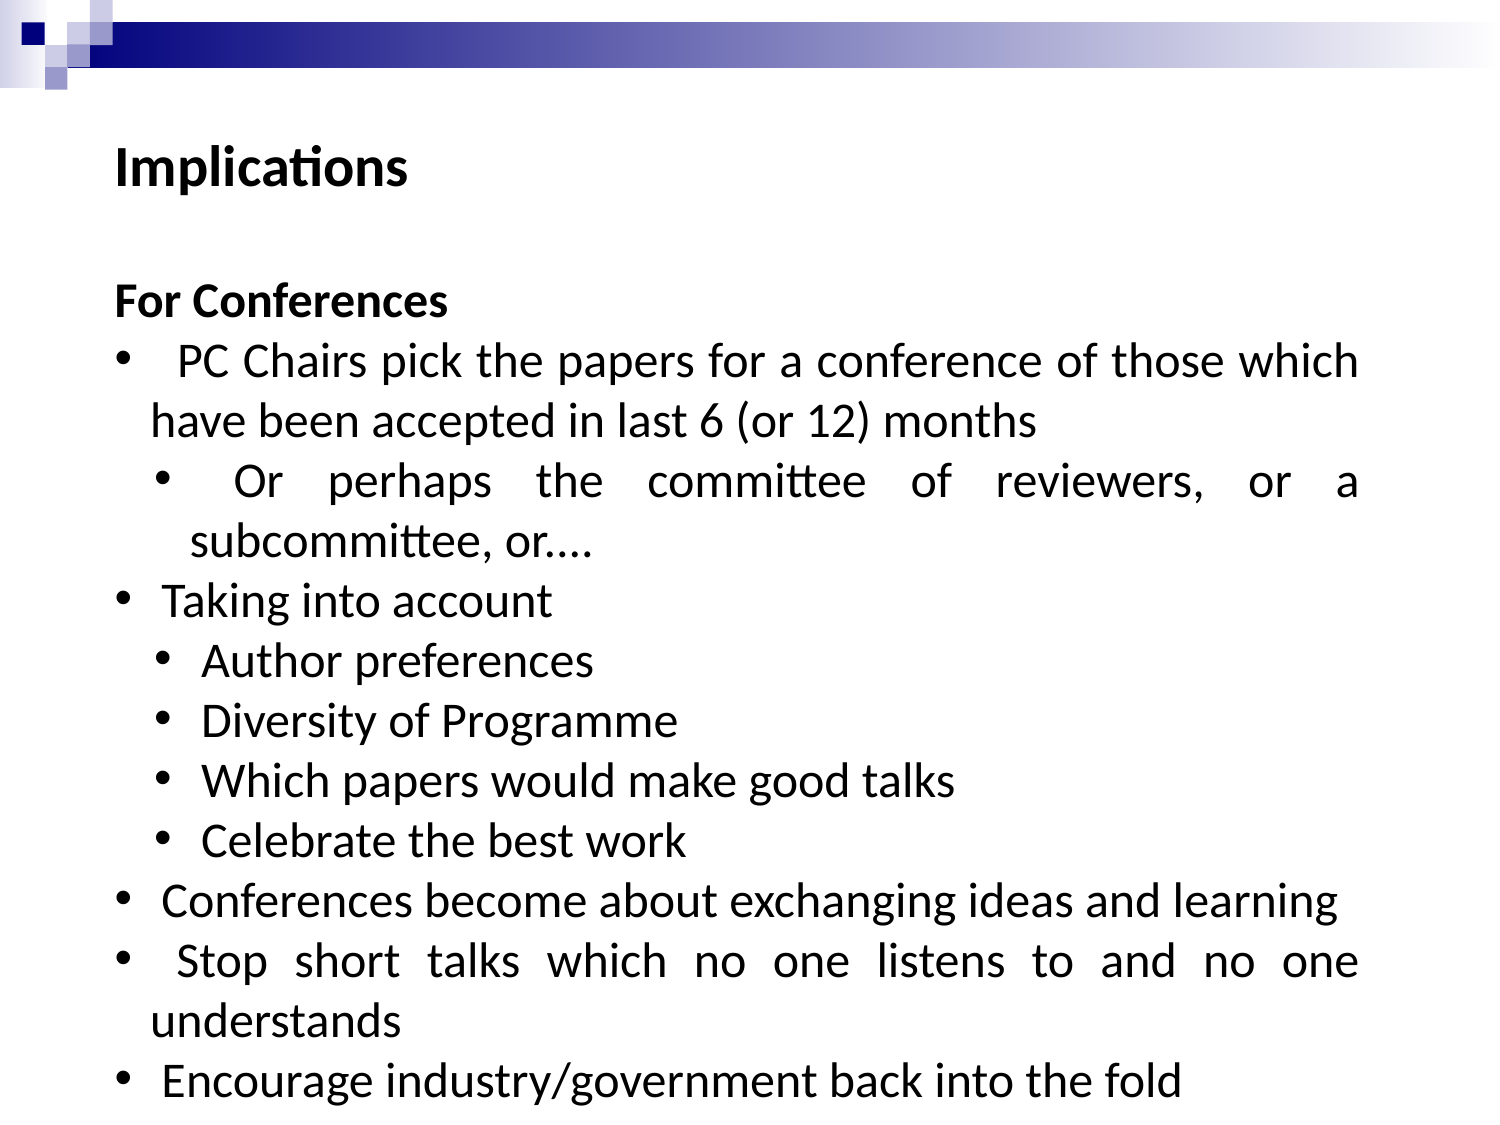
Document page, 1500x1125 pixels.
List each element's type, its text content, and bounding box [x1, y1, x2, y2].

text_box Implications For Conferences PC Chairs pick the papers for a conference of those which have been accepted in last 6 (or 12) months Or perhaps the committee of reviewers, or a subcommittee, or.... Taking into account Author preferences Diversity of Programme Which papers would make good talks Celebrate the best work Conferences become about exchanging ideas and learning Stop short talks which no one listens to and no one understands Encourage industry/government back into the fold [99, 120, 1375, 1115]
